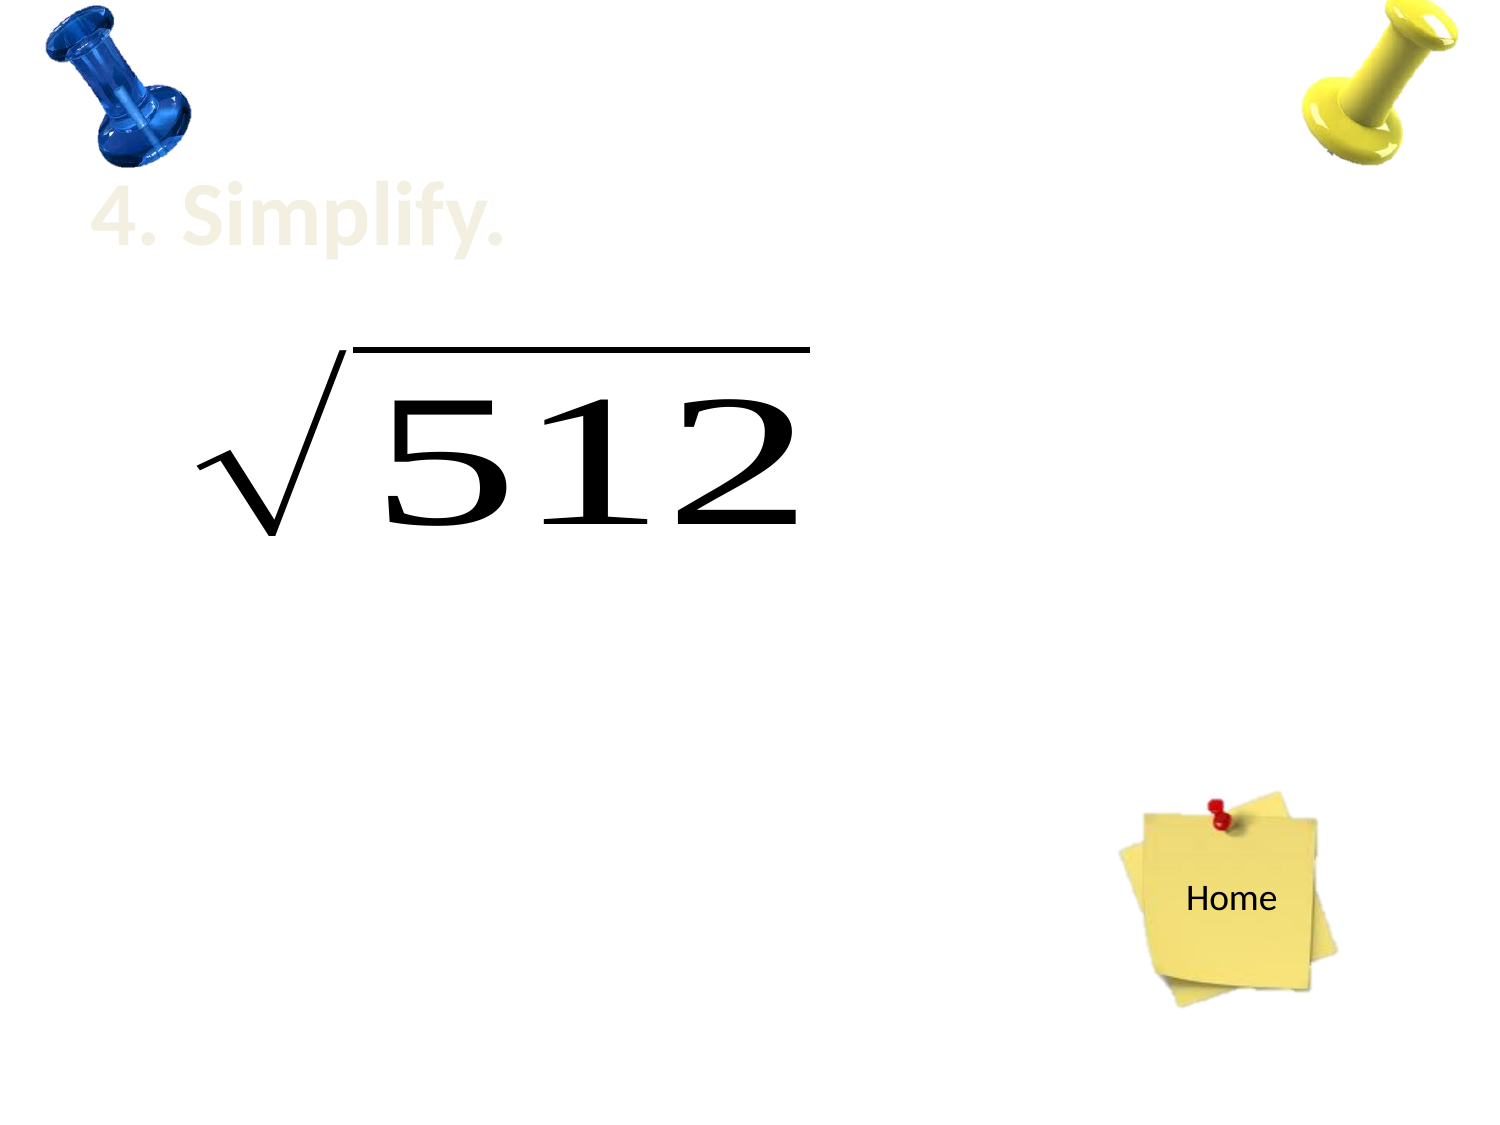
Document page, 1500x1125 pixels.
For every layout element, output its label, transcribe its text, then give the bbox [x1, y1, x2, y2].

title 4. Simplify. [75, 114, 1425, 302]
picture [1287, 0, 1467, 201]
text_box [955, 787, 1500, 1015]
picture [37, 0, 204, 201]
